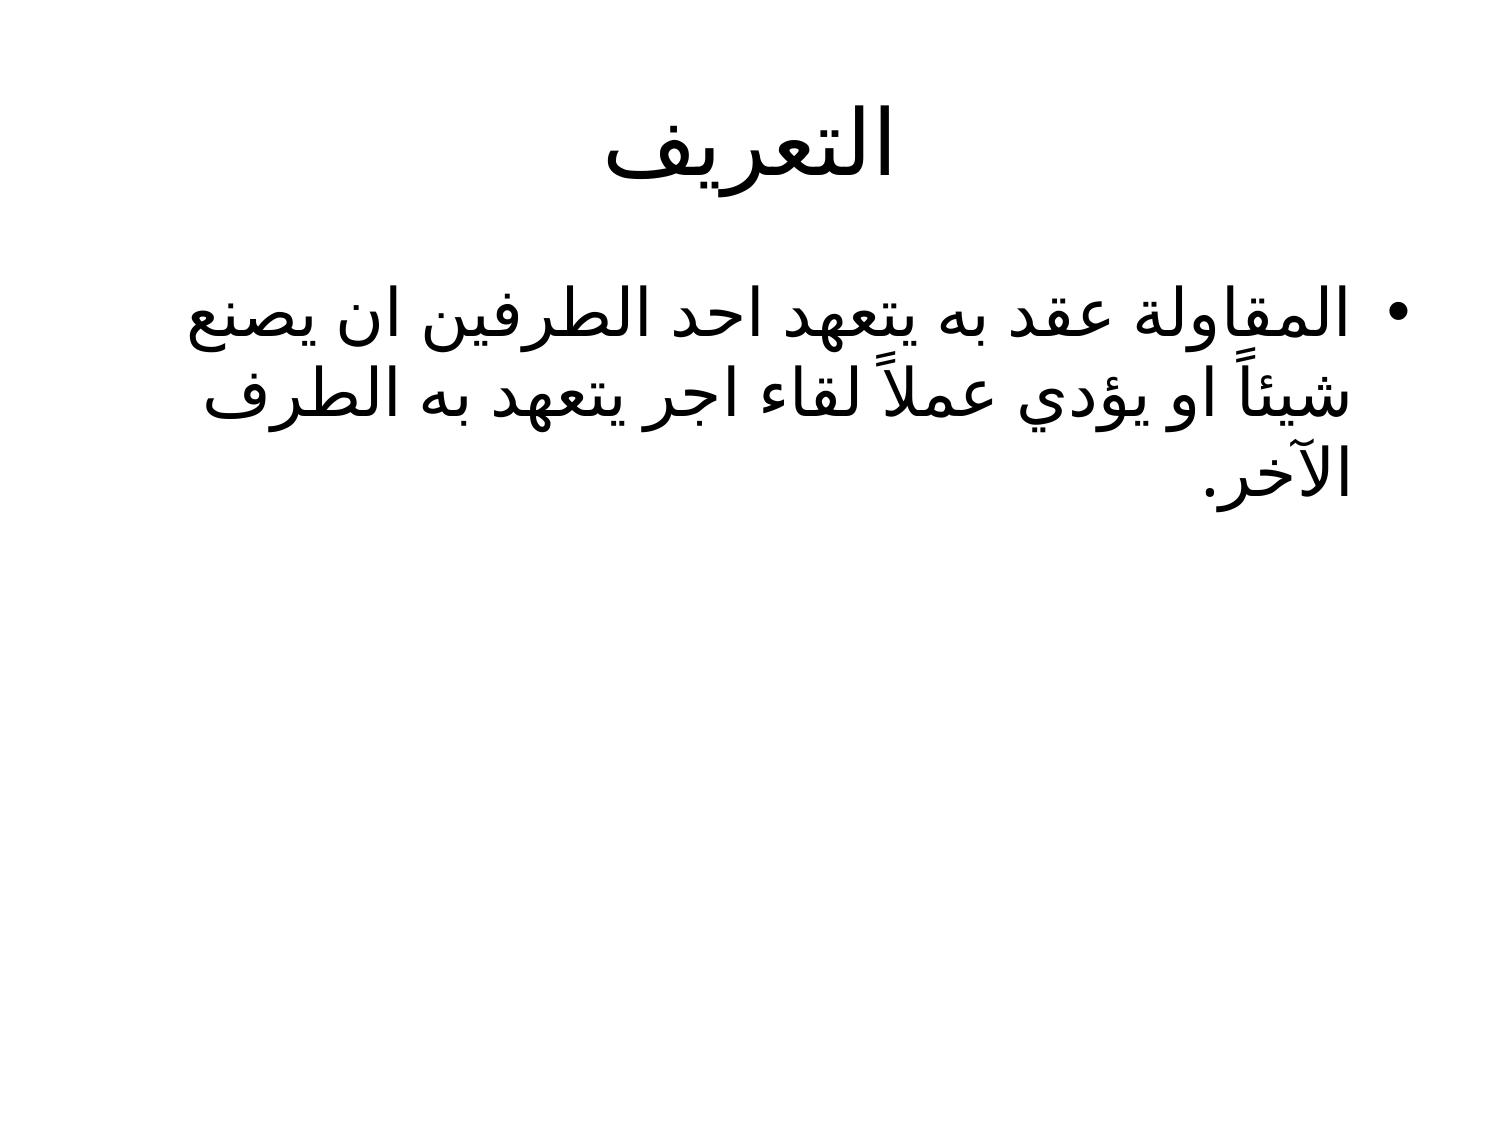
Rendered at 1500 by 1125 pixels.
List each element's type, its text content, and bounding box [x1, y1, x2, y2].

list المقاولة عقد به يتعھد احد الطرفین ان يصنع شیئاً او يؤدي عملاً لقاء اجر يتعھد به الطرف الآخر. [75, 262, 1425, 1005]
title التعريف [75, 45, 1425, 233]
